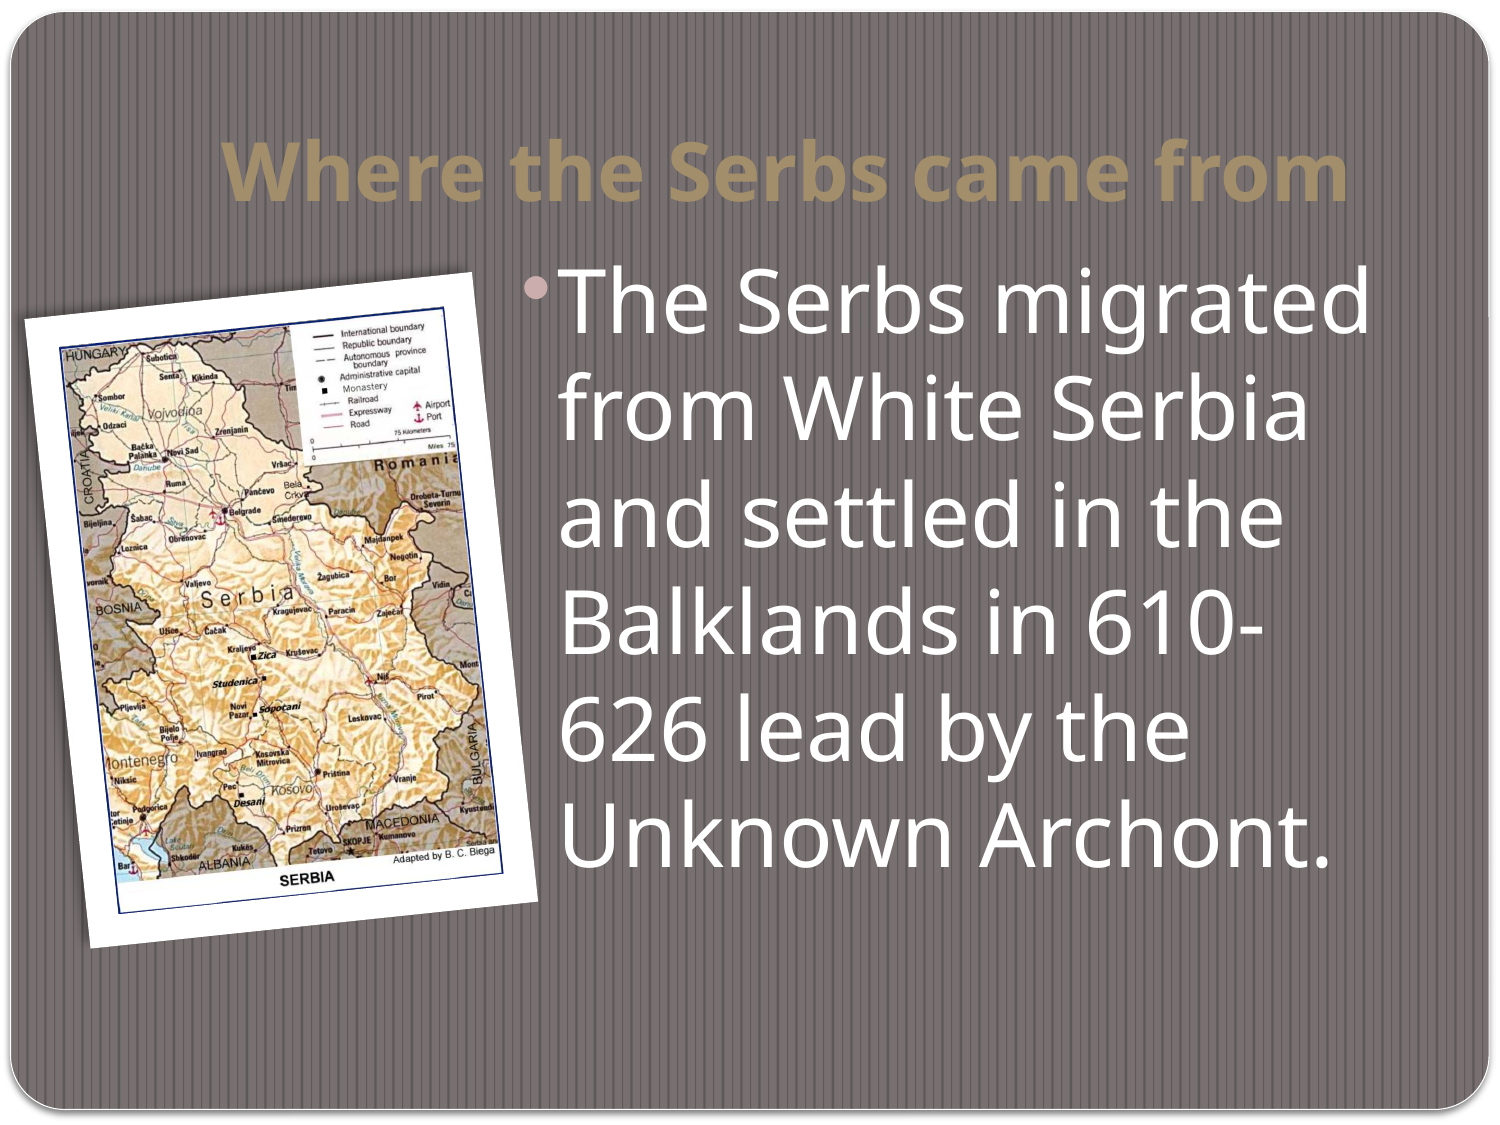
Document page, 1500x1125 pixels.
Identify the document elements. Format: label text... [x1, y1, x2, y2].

picture [59, 308, 503, 914]
list The Serbs migrated from White Serbia and settled in the Balklands in 610-626 lead by the Unknown Archont. [150, 237, 1425, 988]
title Where the Serbs came from [150, 45, 1425, 233]
